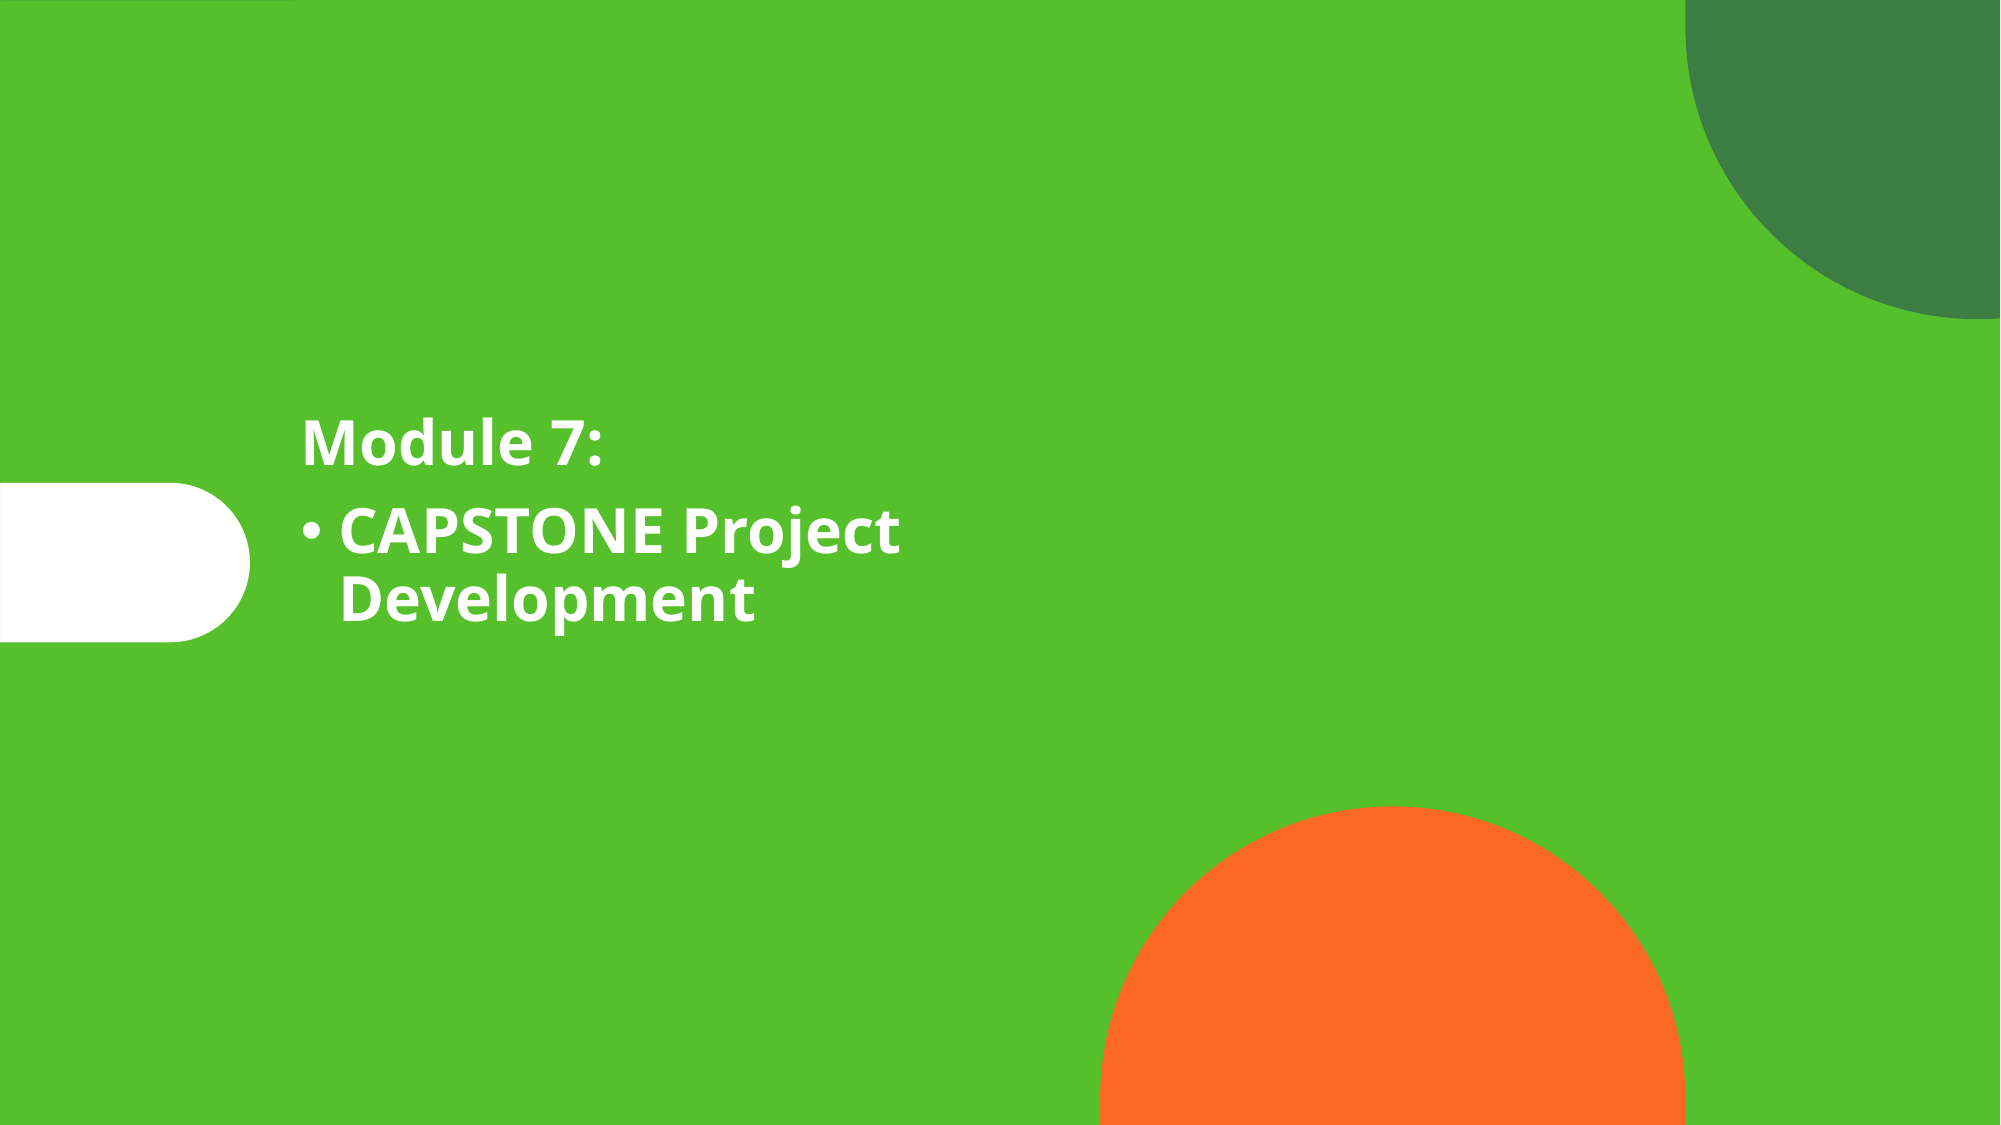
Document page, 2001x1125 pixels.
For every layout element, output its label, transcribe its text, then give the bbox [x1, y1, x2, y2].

list Module 7: CAPSTONE Project Development [285, 374, 1099, 754]
picture [1099, 0, 2000, 1125]
